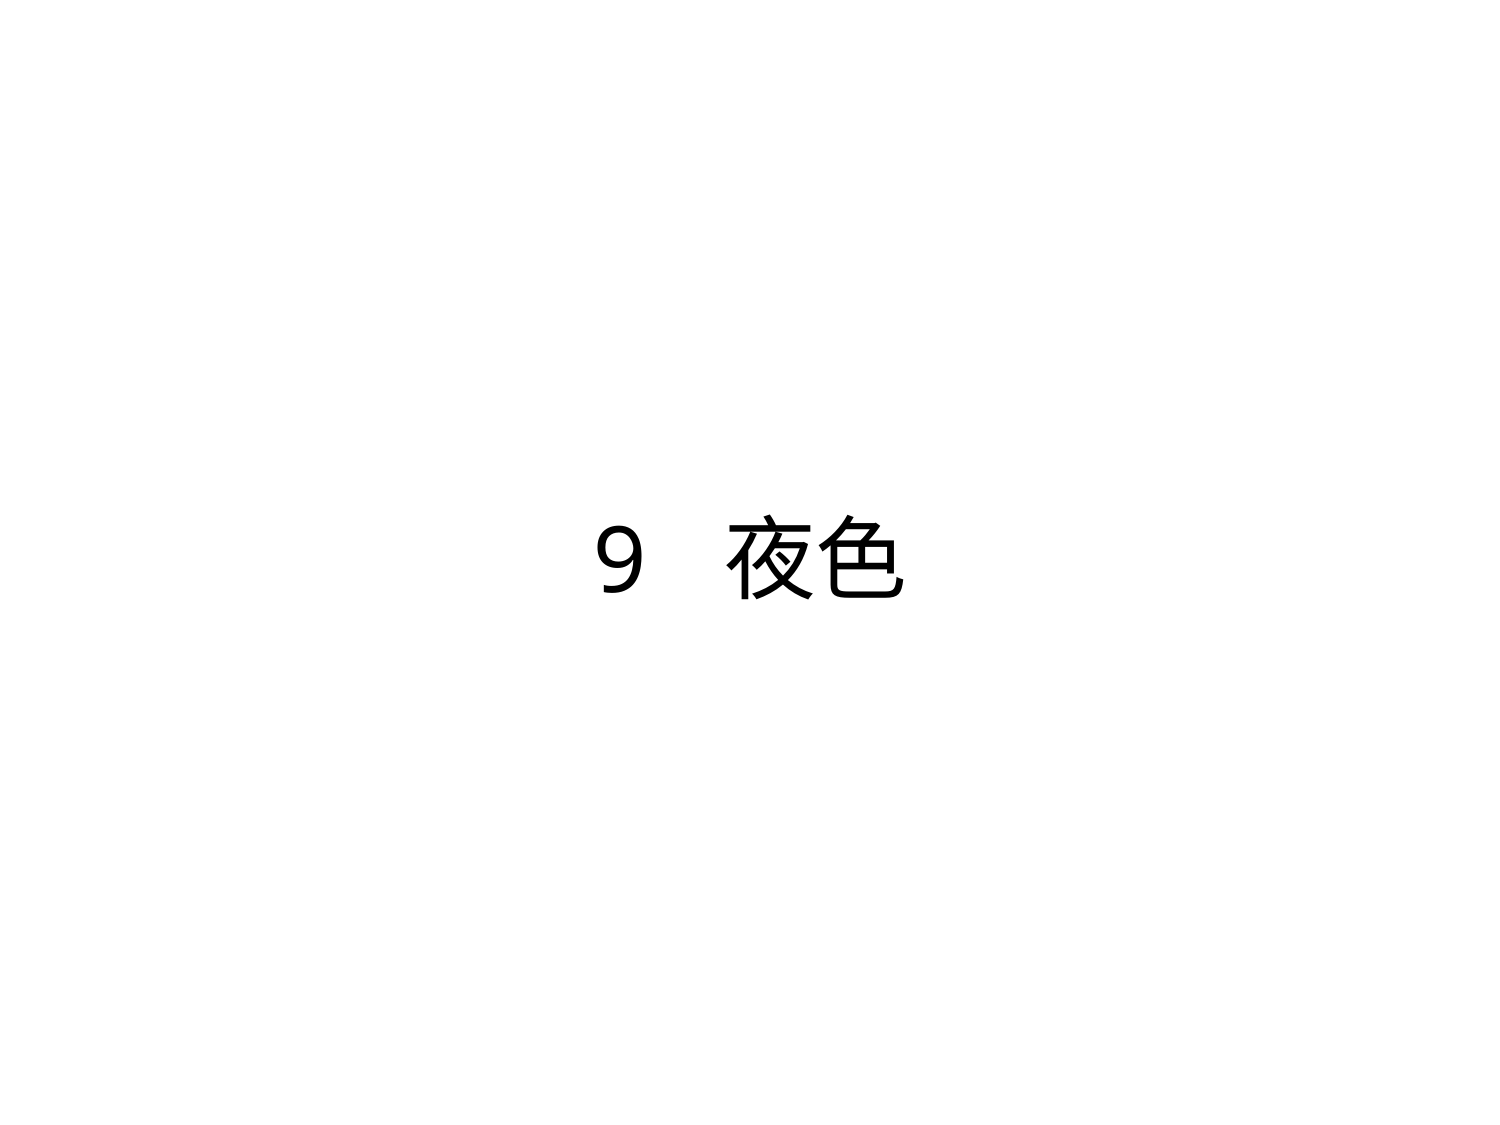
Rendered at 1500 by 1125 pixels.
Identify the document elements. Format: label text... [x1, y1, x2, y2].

title 9 夜色 [131, 453, 1369, 672]
